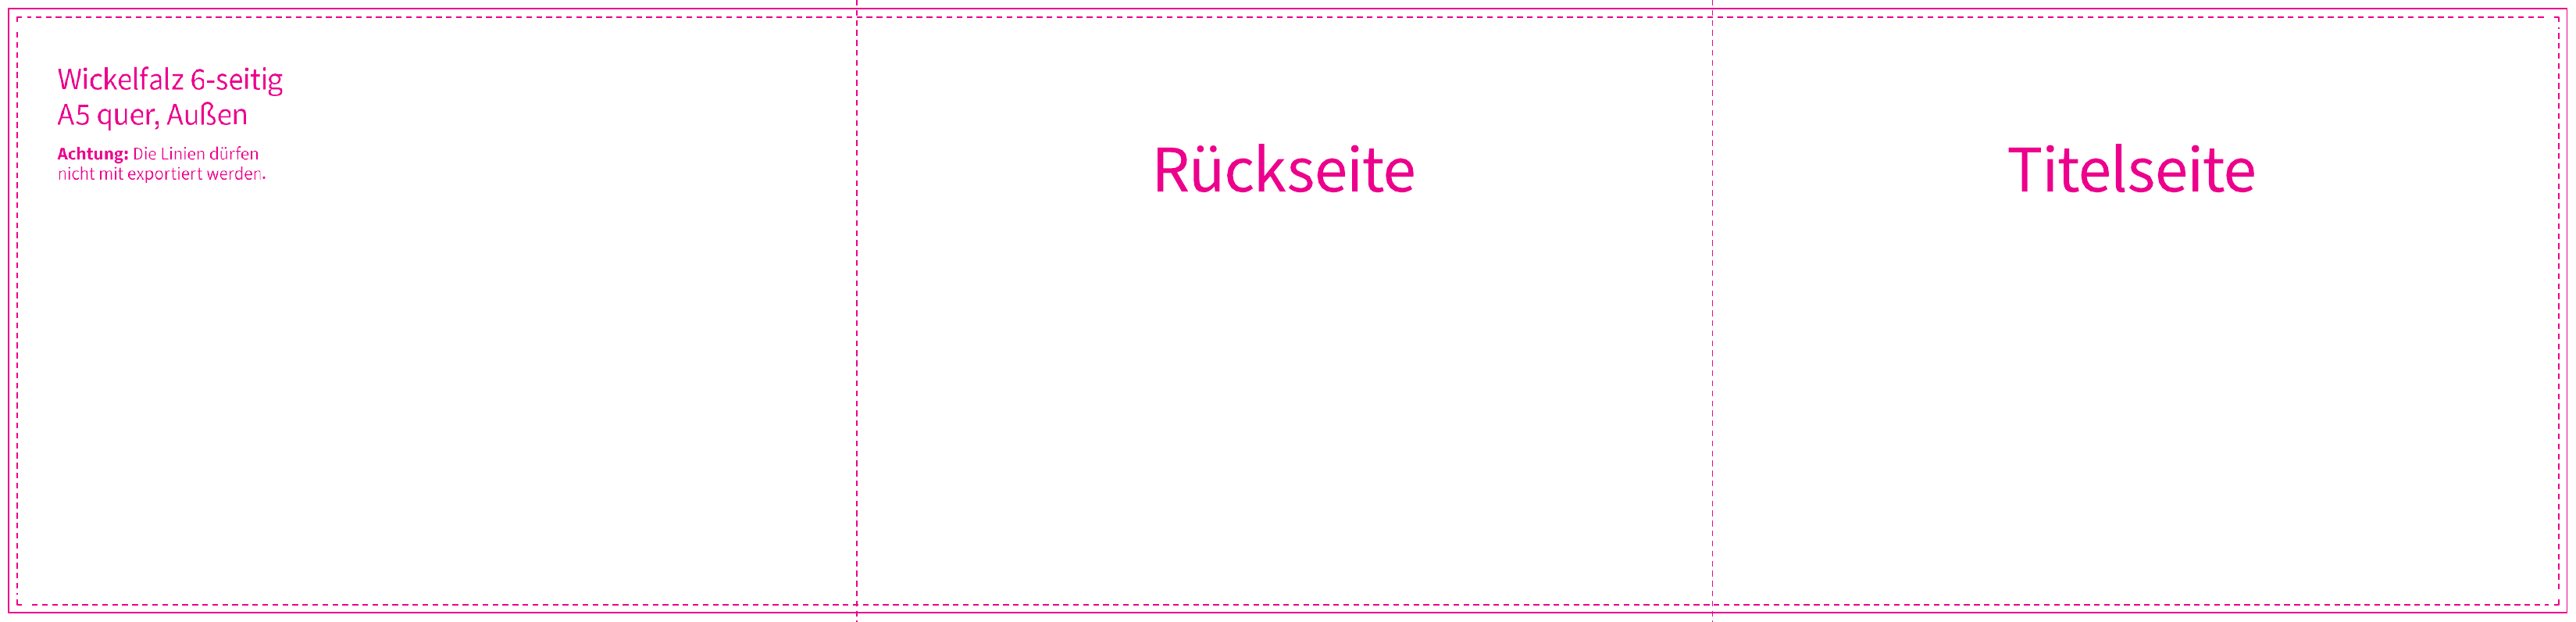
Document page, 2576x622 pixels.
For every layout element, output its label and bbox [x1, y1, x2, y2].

text_box [1197, 145, 1204, 152]
text_box [2115, 144, 2125, 193]
text_box [1210, 145, 1217, 152]
text_box [2553, 16, 2560, 23]
text_box [1363, 148, 1384, 193]
text_box [2046, 145, 2054, 152]
text_box [166, 102, 247, 125]
text_box [2047, 159, 2053, 192]
text_box [2226, 158, 2254, 193]
text_box [1288, 158, 1313, 193]
text_box [2008, 147, 2041, 192]
text_box [2128, 158, 2153, 193]
text_box [1317, 158, 1346, 193]
text_box [1193, 159, 1220, 193]
text_box [2081, 158, 2109, 193]
text_box [2192, 159, 2199, 192]
text_box [1352, 159, 1358, 192]
text_box [1227, 158, 1254, 193]
text_box [97, 109, 159, 131]
text_box [2157, 158, 2186, 193]
text_box [16, 599, 23, 605]
text_box [1386, 158, 1414, 193]
text_box [1258, 144, 1286, 192]
text_box [191, 67, 283, 96]
text_box [1158, 147, 1189, 192]
text_box [2203, 148, 2225, 193]
text_box [2192, 145, 2200, 152]
text_box [1350, 145, 1359, 152]
text_box [2058, 148, 2079, 193]
text_box [57, 104, 89, 125]
text_box [58, 66, 184, 90]
text_box [16, 16, 23, 23]
text_box [57, 146, 266, 183]
text_box [2553, 599, 2560, 605]
